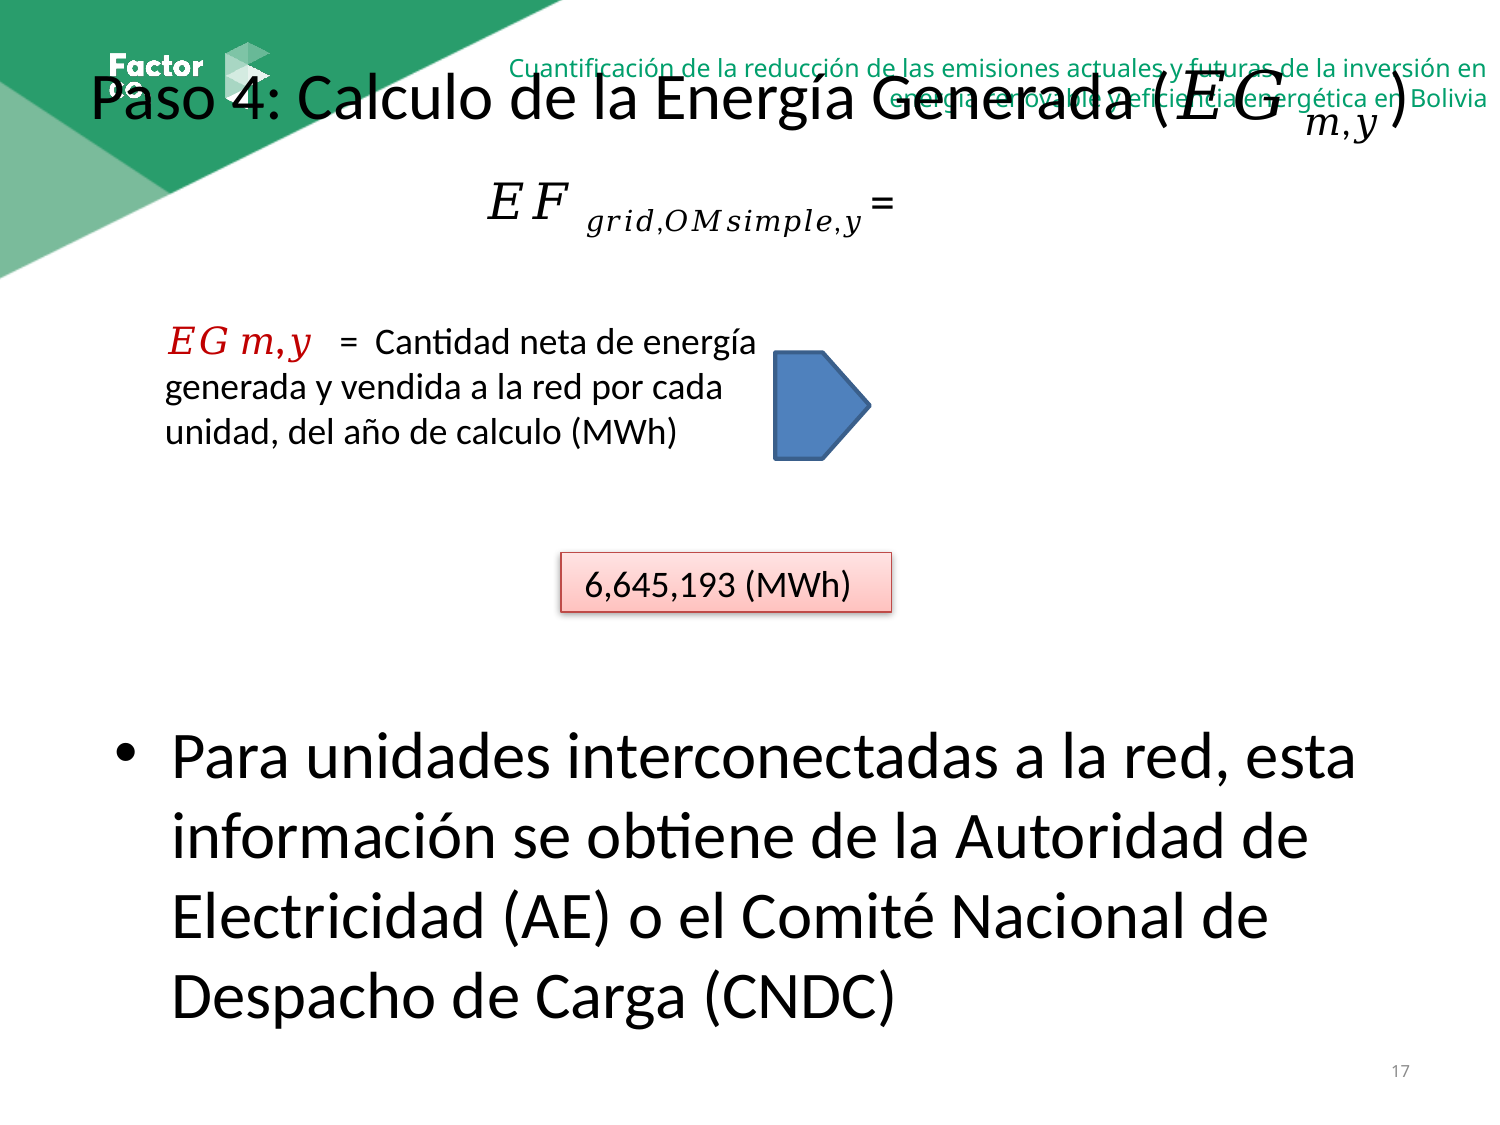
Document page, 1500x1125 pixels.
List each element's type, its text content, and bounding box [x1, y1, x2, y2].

text_box 6,645,193 (MWh) [560, 552, 892, 613]
title Paso 4: Calculo de la Energía Generada (𝐸𝐺 𝑚,𝑦 ) [75, 45, 1425, 233]
text_box 𝐸𝐺 𝑚,𝑦 = Cantidad neta de energía generada y vendida a la red por cada unidad, del año de calculo (MWh) [74, 309, 790, 558]
text_box [773, 350, 872, 461]
list Para unidades interconectadas a la red, esta información se obtiene de la Autoridad de Electricidad (AE) o el Comité Nacional de Despacho de Carga (CNDC) [100, 704, 1451, 1052]
slide_number 17 [1074, 1042, 1425, 1103]
picture [0, 0, 1500, 1125]
